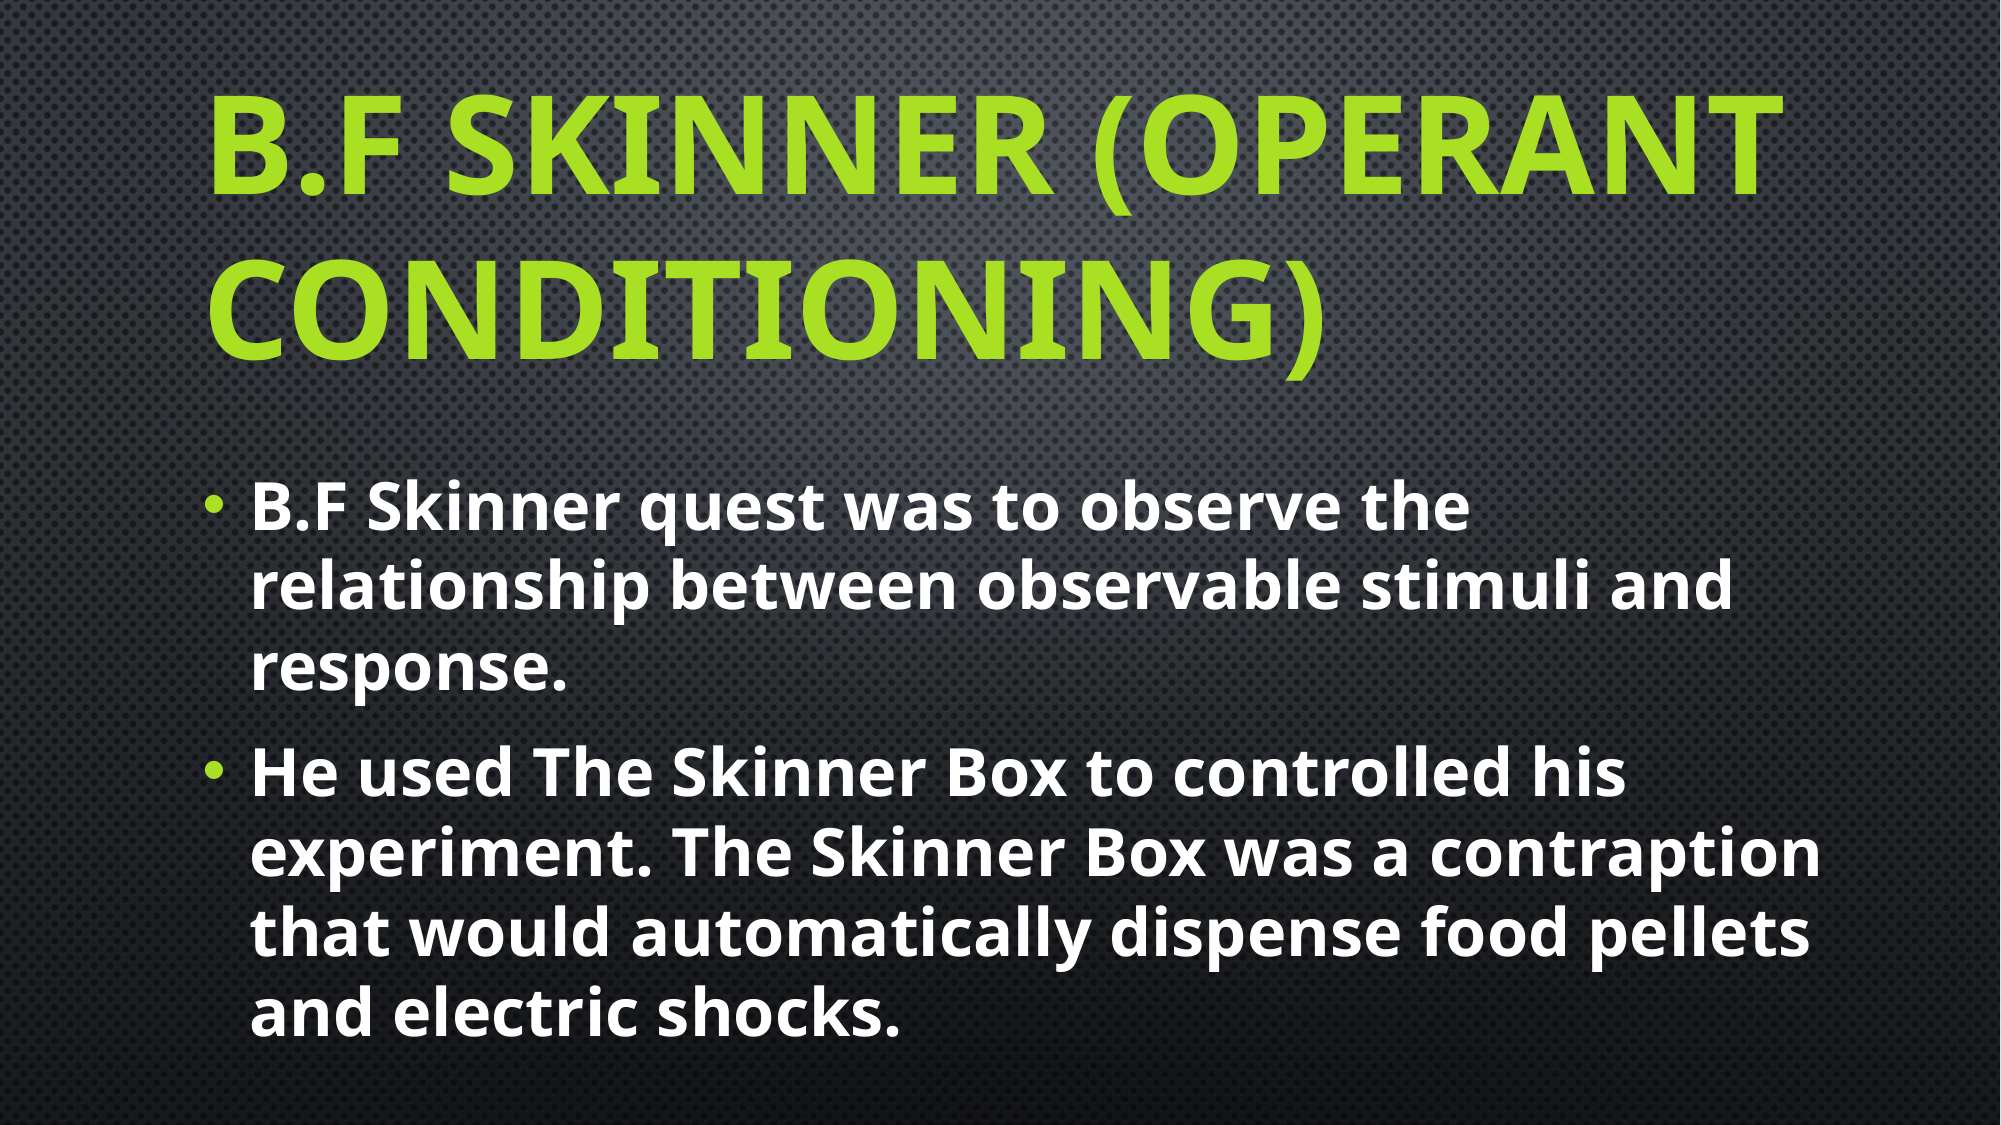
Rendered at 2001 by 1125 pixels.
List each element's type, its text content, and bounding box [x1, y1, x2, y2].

title b.F skinner (operant conditioning) [187, 31, 1900, 413]
list B.F Skinner quest was to observe the relationship between observable stimuli and response. He used The Skinner Box to controlled his experiment. The Skinner Box was a contraption that would automatically dispense food pellets and electric shocks. [187, 437, 1900, 1076]
